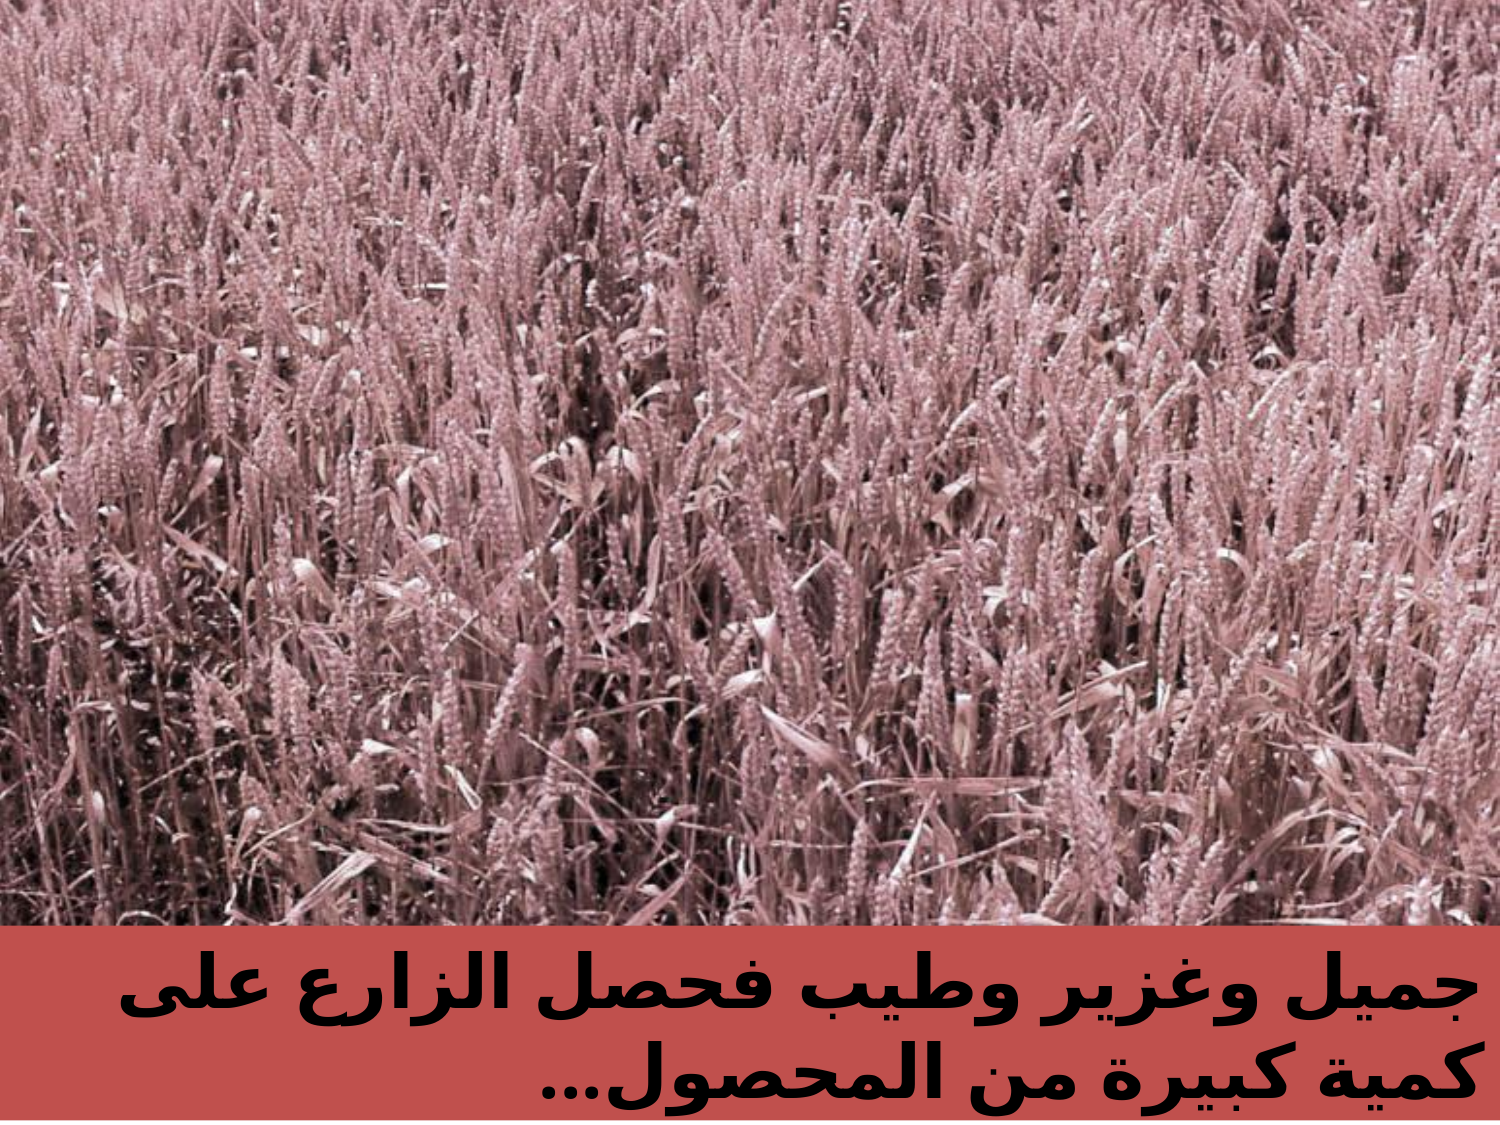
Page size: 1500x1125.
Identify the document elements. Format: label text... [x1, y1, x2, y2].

picture [0, 0, 1500, 927]
text_box جميل وغزير وطيب فحصل الزارع على كمية كبيرة من المحصول... [0, 933, 1500, 1121]
